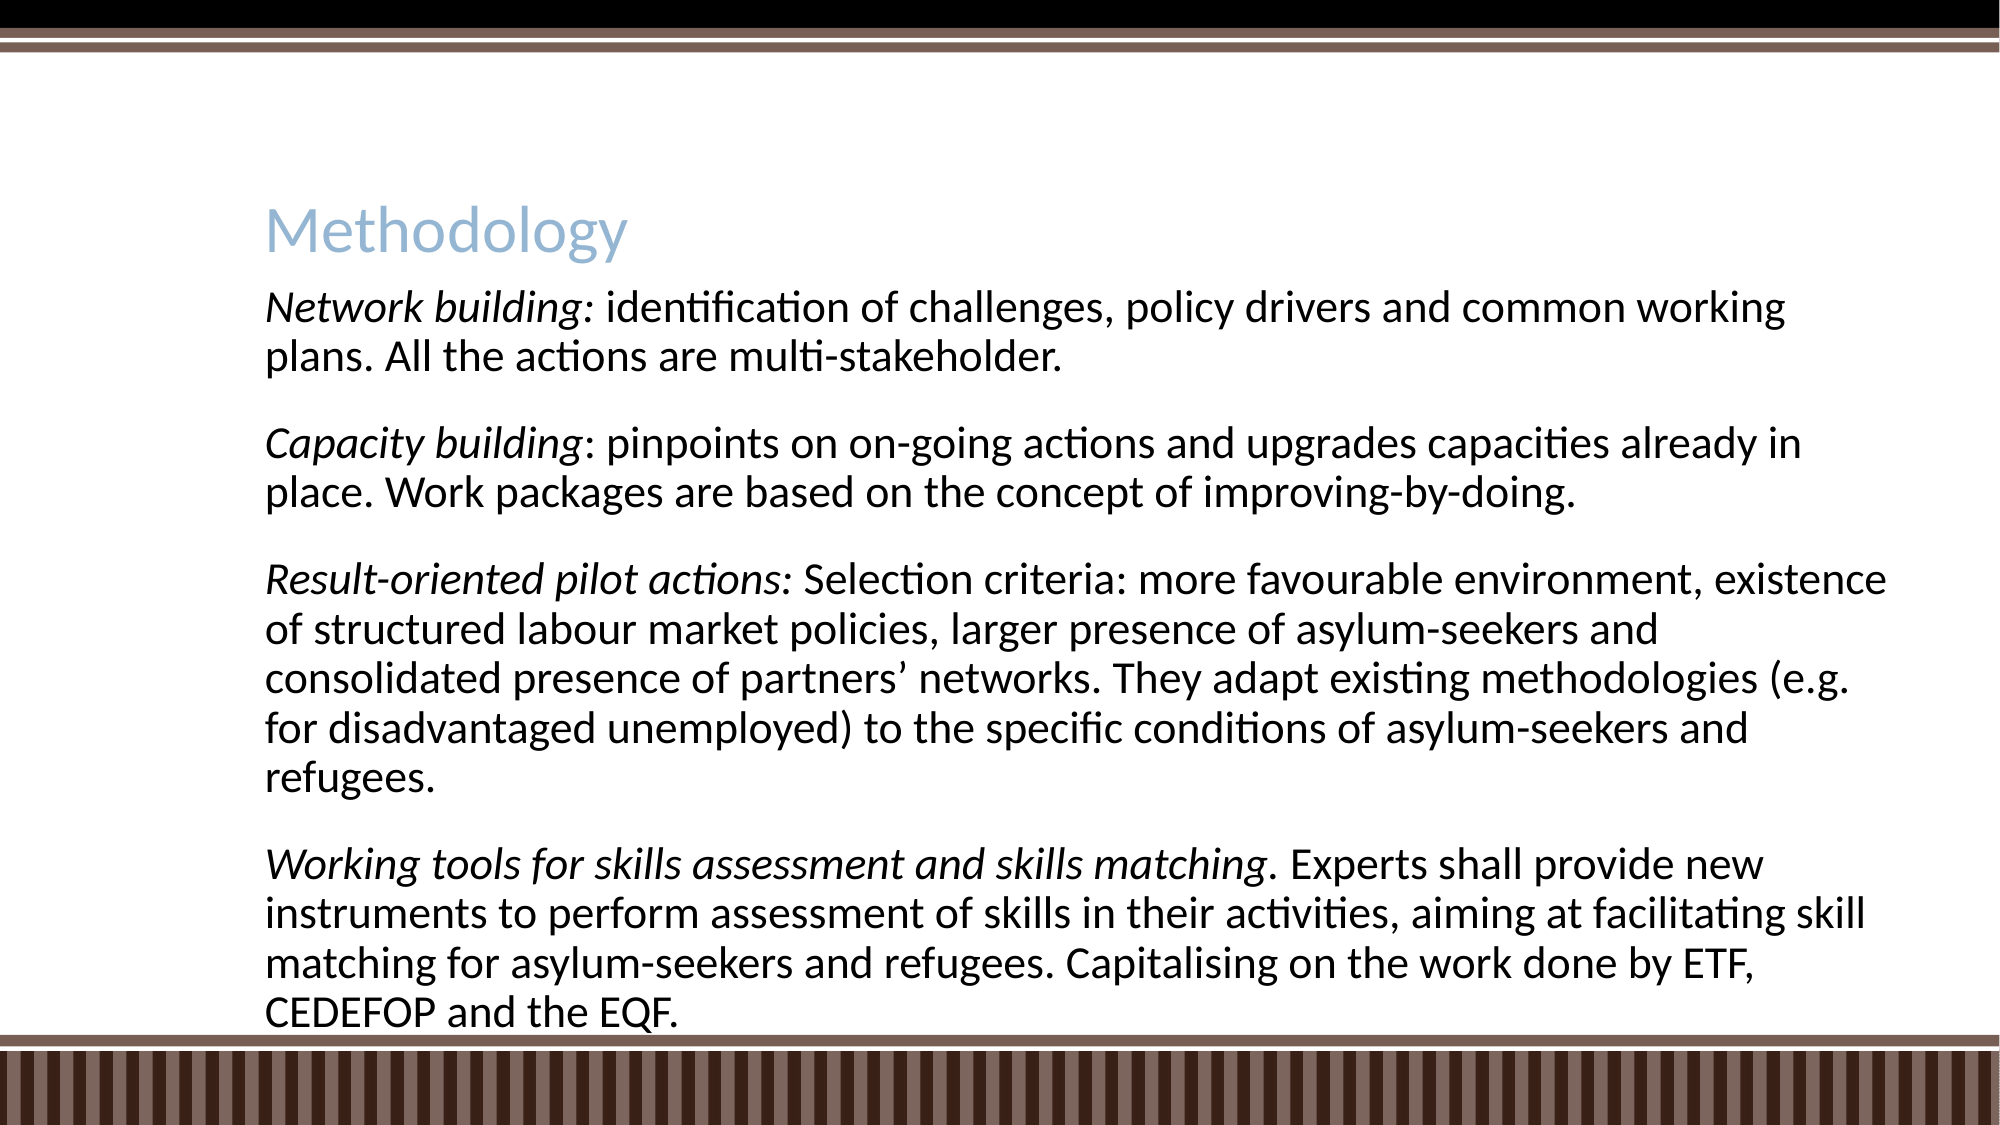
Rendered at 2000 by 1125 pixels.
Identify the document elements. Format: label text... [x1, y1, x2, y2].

list Network building: identification of challenges, policy drivers and common working plans. All the actions are multi-stakeholder. Capacity building: pinpoints on on-going actions and upgrades capacities already in place. Work packages are based on the concept of improving-by-doing. Result-oriented pilot actions: Selection criteria: more favourable environment, existence of structured labour market policies, larger presence of asylum-seekers and consolidated presence of partners’ networks. They adapt existing methodologies (e.g. for disadvantaged unemployed) to the specific conditions of asylum-seekers and refugees. Working tools for skills assessment and skills matching. Experts shall provide new instruments to perform assessment of skills in their activities, aiming at facilitating skill matching for asylum-seekers and refugees. Capitalising on the work done by ETF, CEDEFOP and the EQF. [249, 275, 1910, 1000]
title Methodology [249, 99, 1750, 275]
